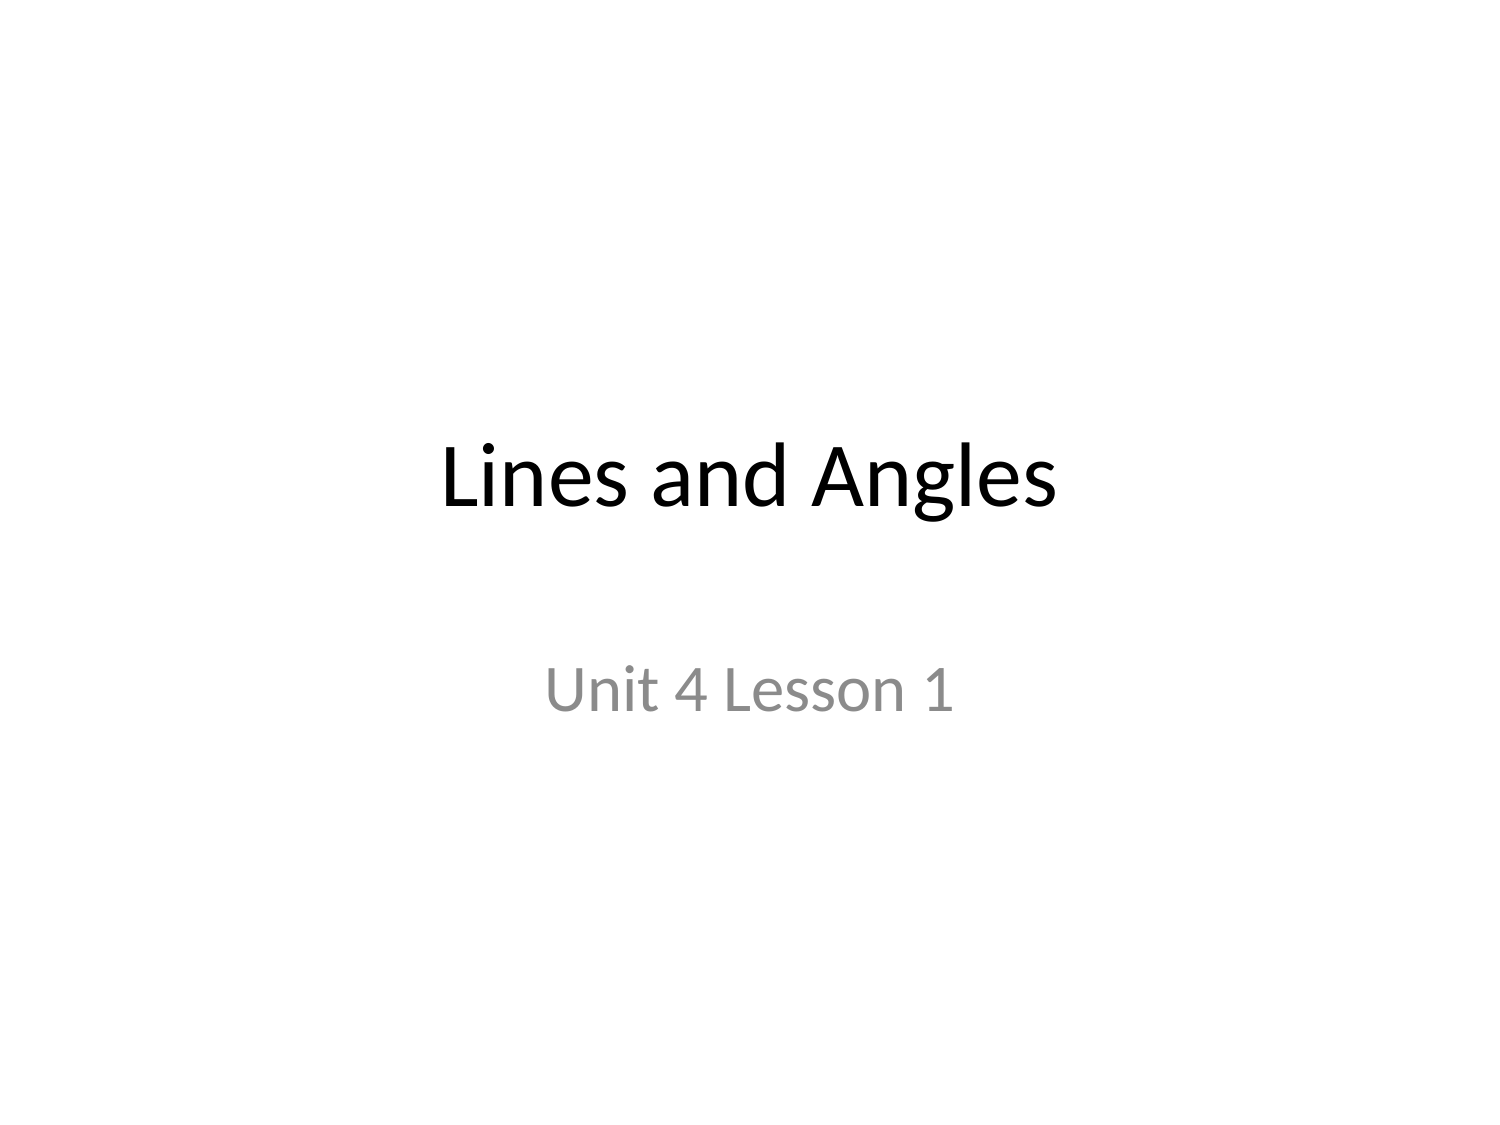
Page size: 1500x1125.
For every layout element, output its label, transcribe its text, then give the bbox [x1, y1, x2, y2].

subtitle Unit 4 Lesson 1 [225, 637, 1275, 925]
title Lines and Angles [112, 349, 1388, 591]
